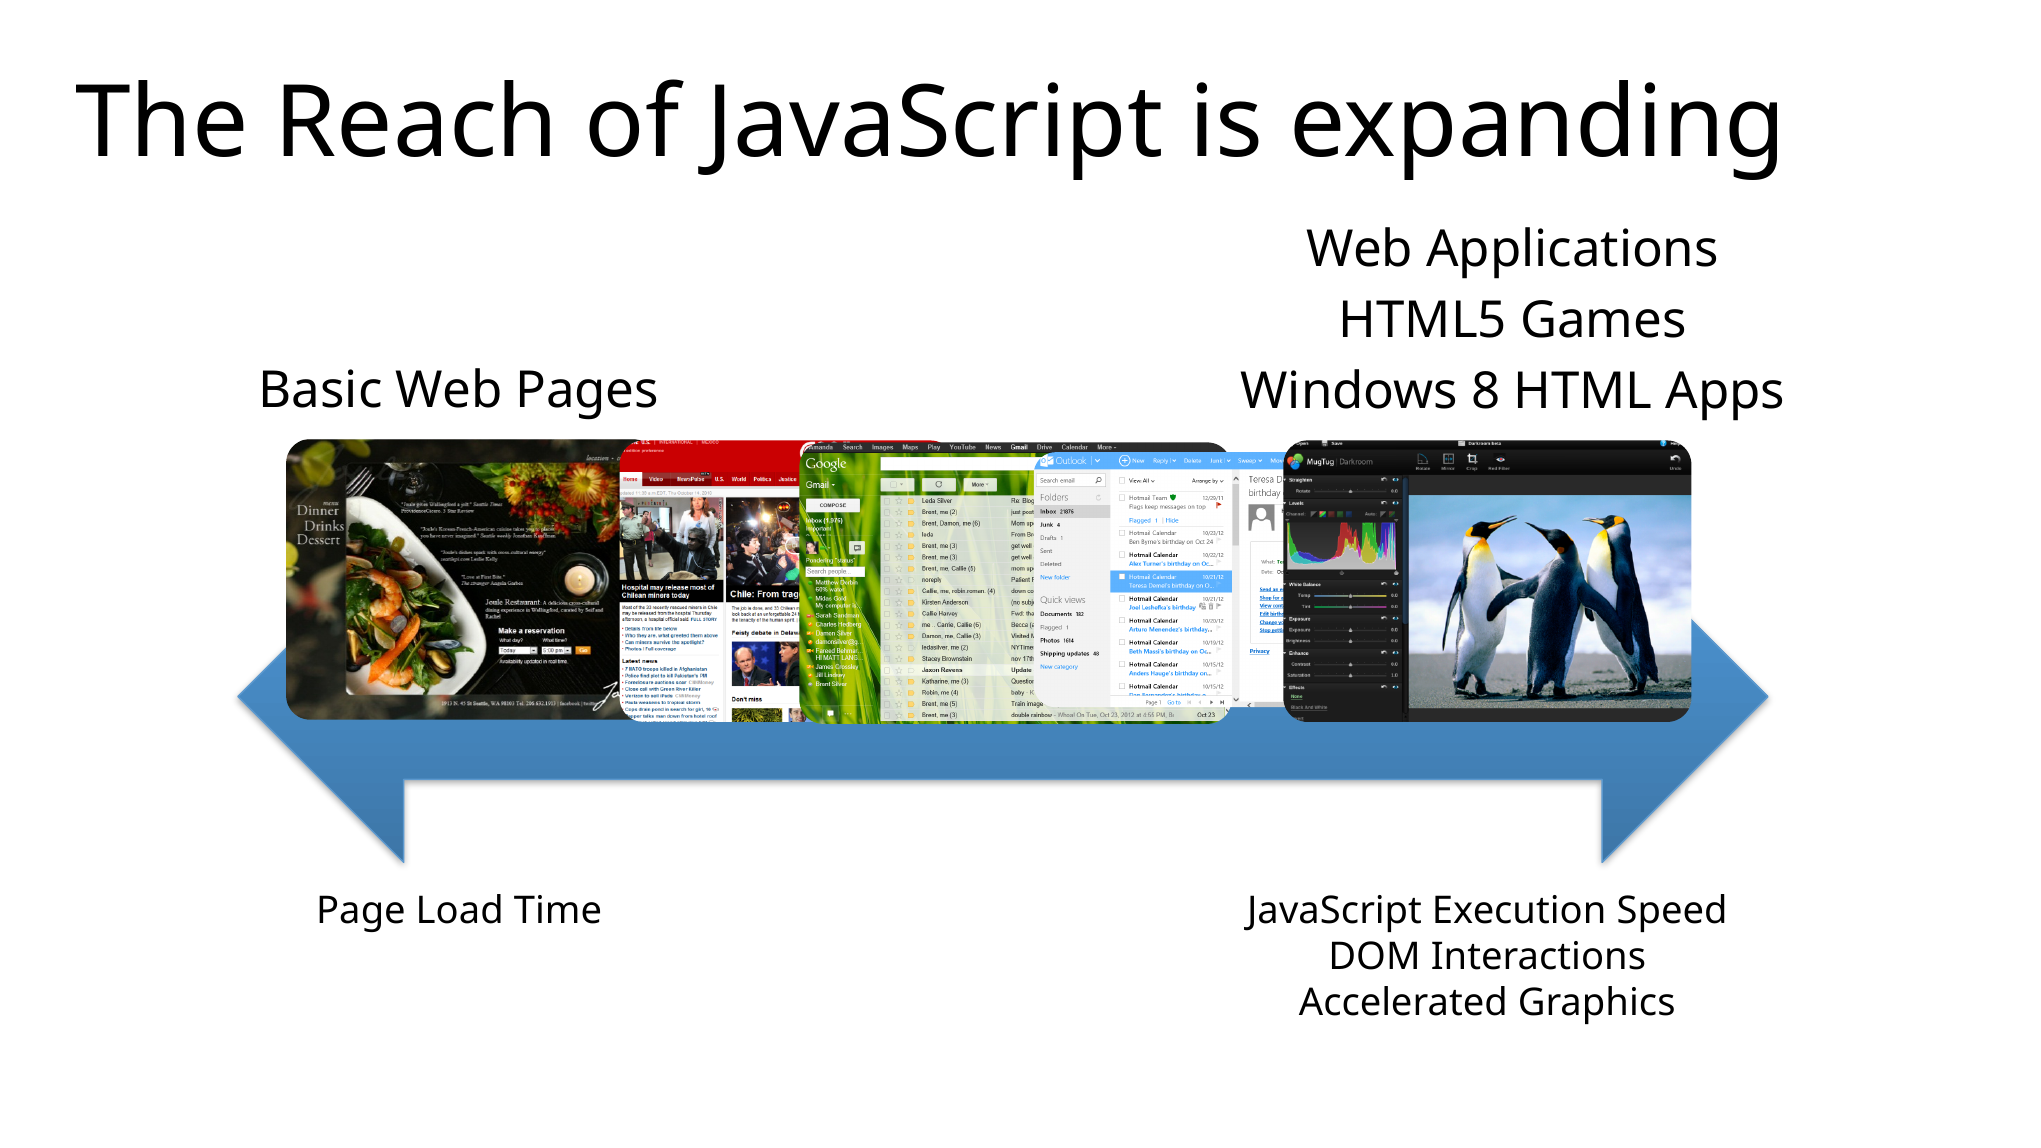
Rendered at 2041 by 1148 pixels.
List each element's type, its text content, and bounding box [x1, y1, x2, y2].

text_box Page Load Time [298, 878, 620, 939]
text_box JavaScript Execution Speed DOM Interactions Accelerated Graphics [1222, 878, 1752, 1031]
text_box [237, 625, 1768, 863]
title The Reach of JavaScript is expanding [45, 48, 1996, 199]
picture [285, 438, 1692, 725]
text_box Basic Web Pages [229, 342, 689, 432]
text_box Web Applications HTML5 Games Windows 8 HTML Apps [1175, 215, 1851, 420]
